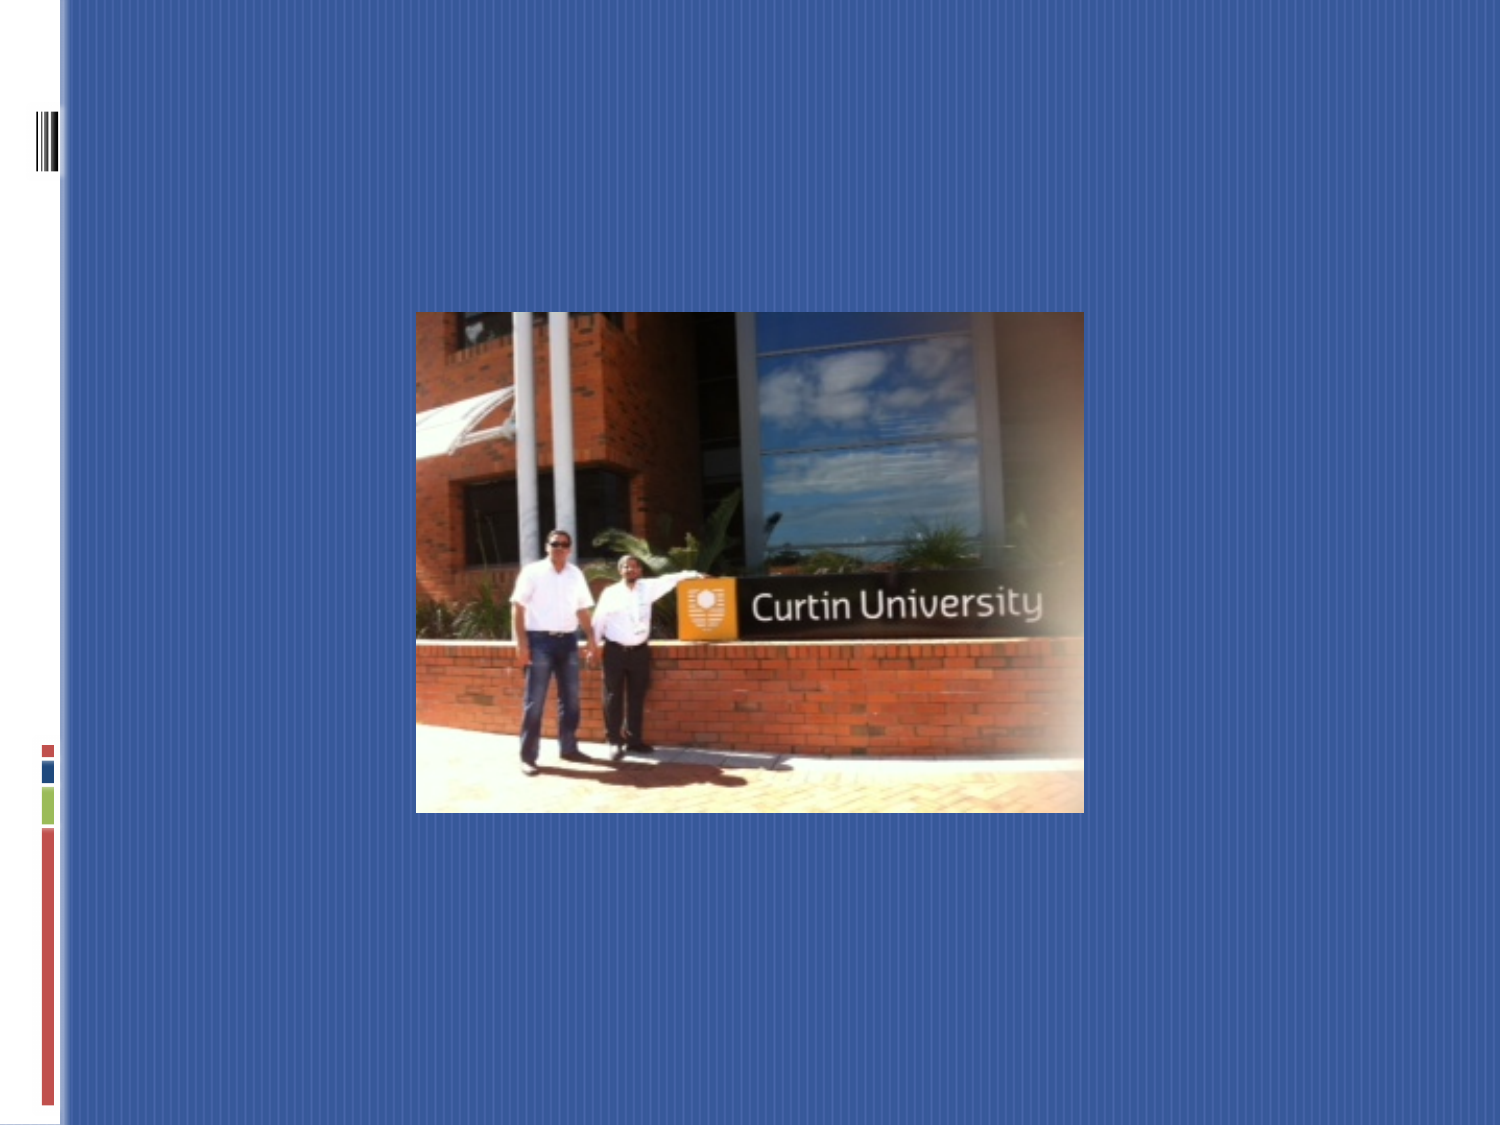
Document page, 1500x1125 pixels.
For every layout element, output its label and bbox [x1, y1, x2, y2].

picture [416, 312, 1084, 813]
